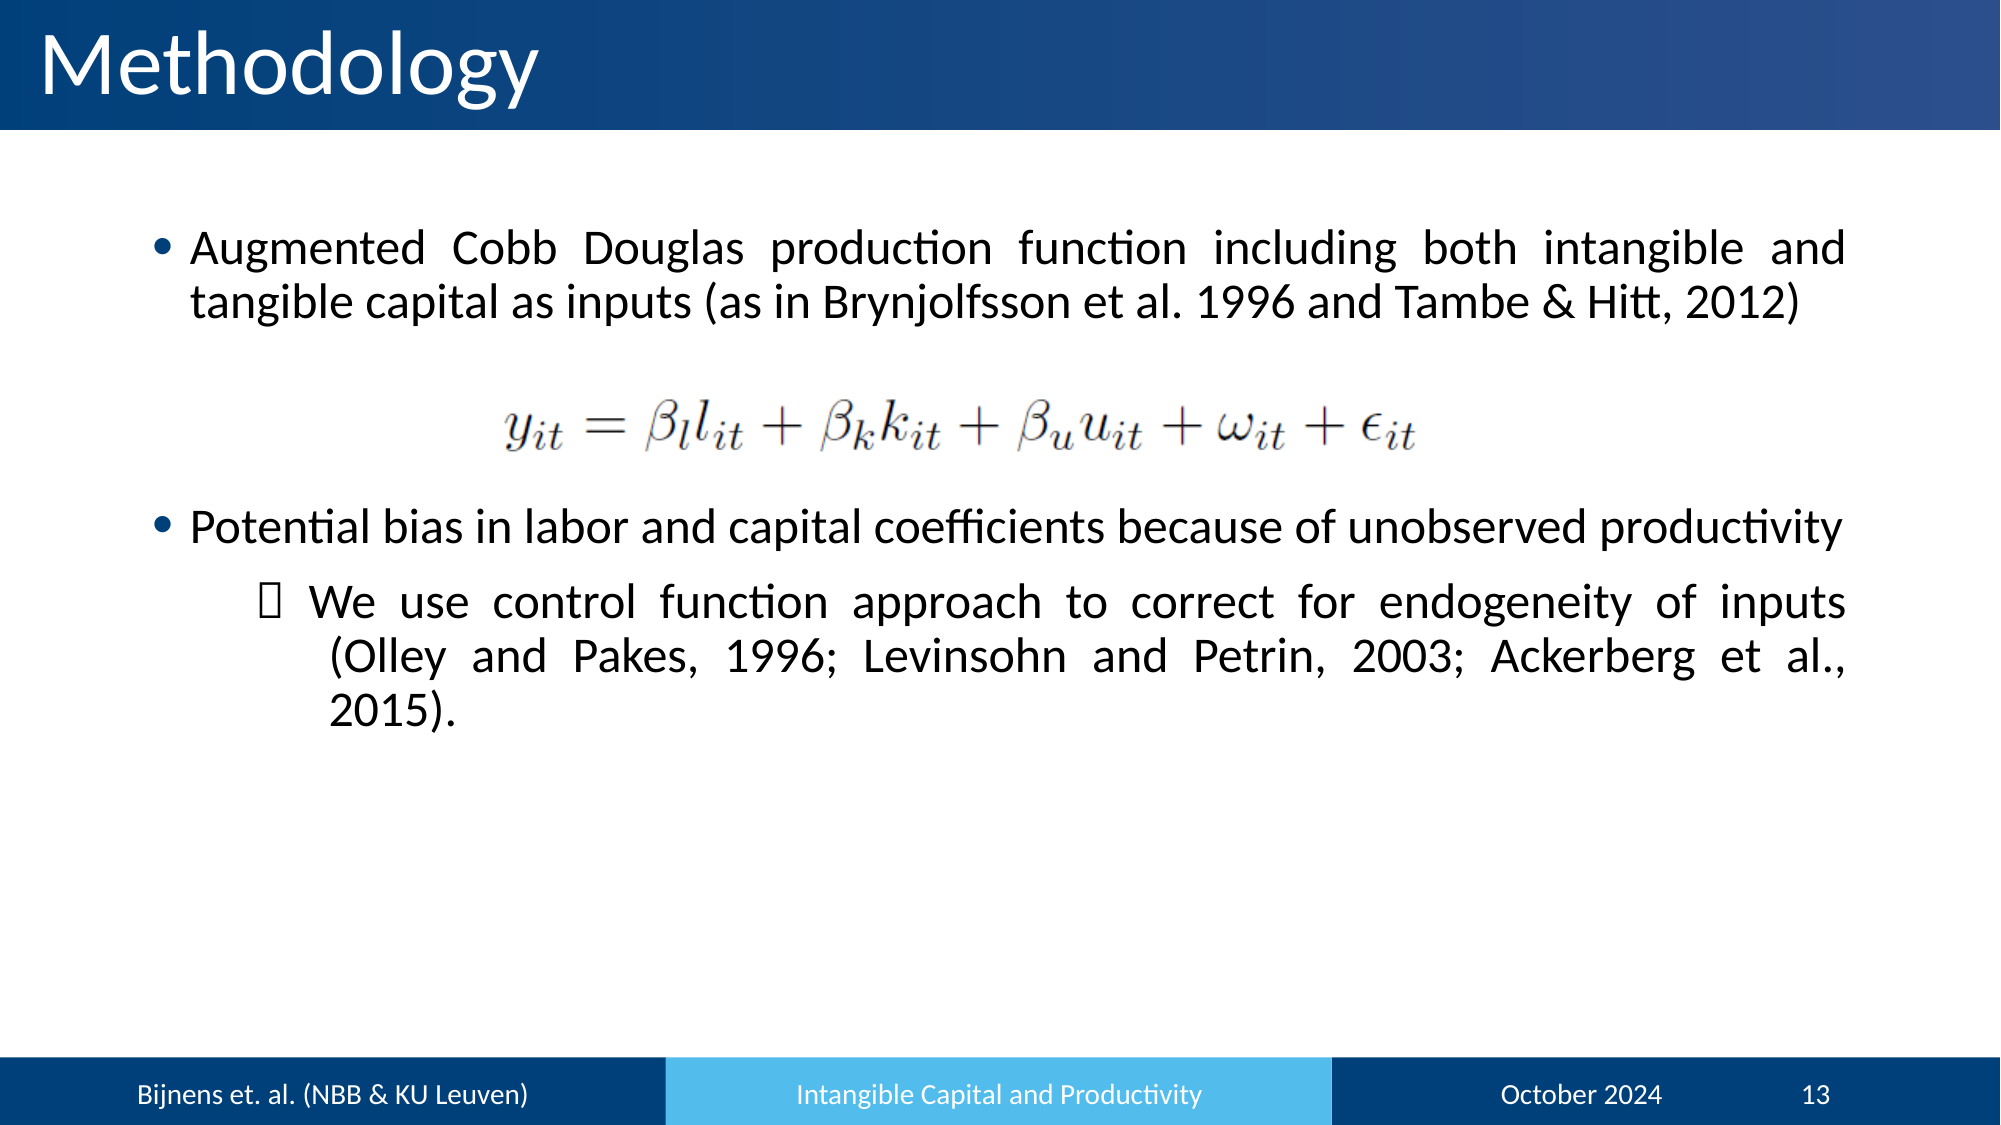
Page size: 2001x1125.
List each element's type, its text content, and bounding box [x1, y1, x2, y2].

text_box October 2024 13 [1332, 1067, 1999, 1118]
title Methodology [0, 0, 2000, 130]
text_box Intangible Capital and Productivity [666, 1067, 1332, 1118]
picture [469, 384, 1435, 491]
text_box Bijnens et. al. (NBB & KU Leuven) [0, 1067, 666, 1118]
list Augmented Cobb Douglas production function including both intangible and tangible capital as inputs (as in Brynjolfsson et al. 1996 and Tambe & Hitt, 2012) Potential bias in labor and capital coefficients because of unobserved productivity  We use control function approach to correct for endogeneity of inputs (Olley and Pakes, 1996; Levinsohn and Petrin, 2003; Ackerberg et al., 2015). [137, 214, 1863, 1045]
